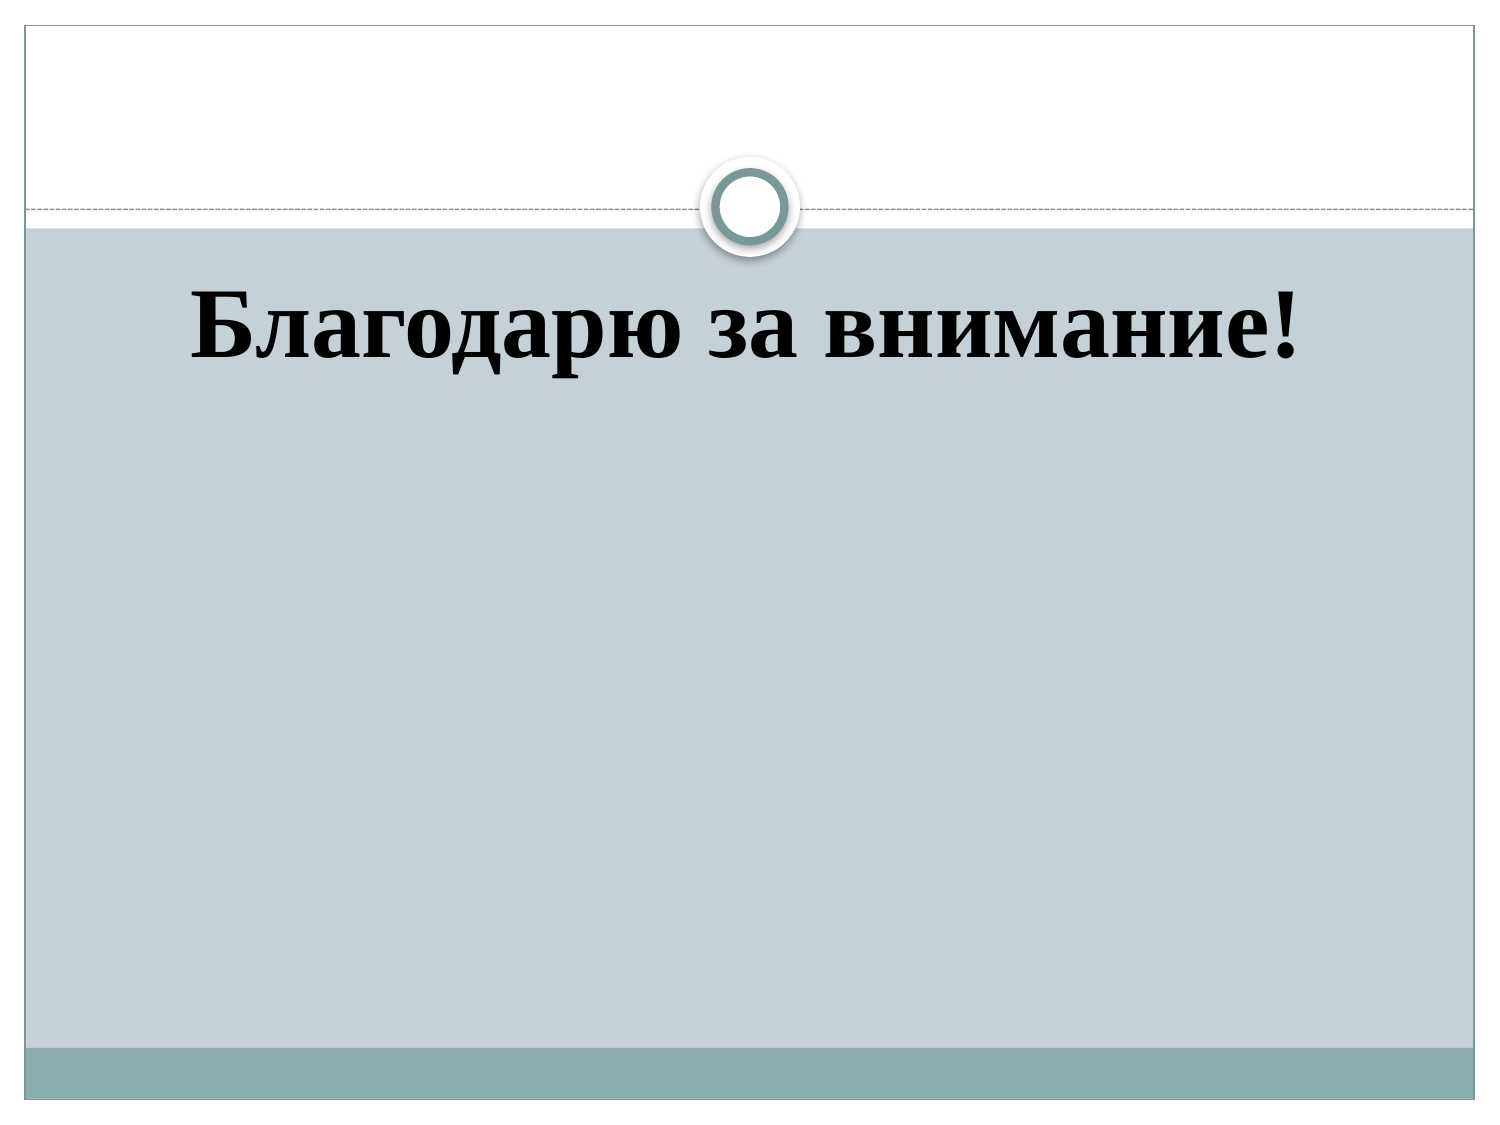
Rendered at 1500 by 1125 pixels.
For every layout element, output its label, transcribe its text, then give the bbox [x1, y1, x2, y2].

list Благодарю за внимание! [49, 250, 1445, 1001]
